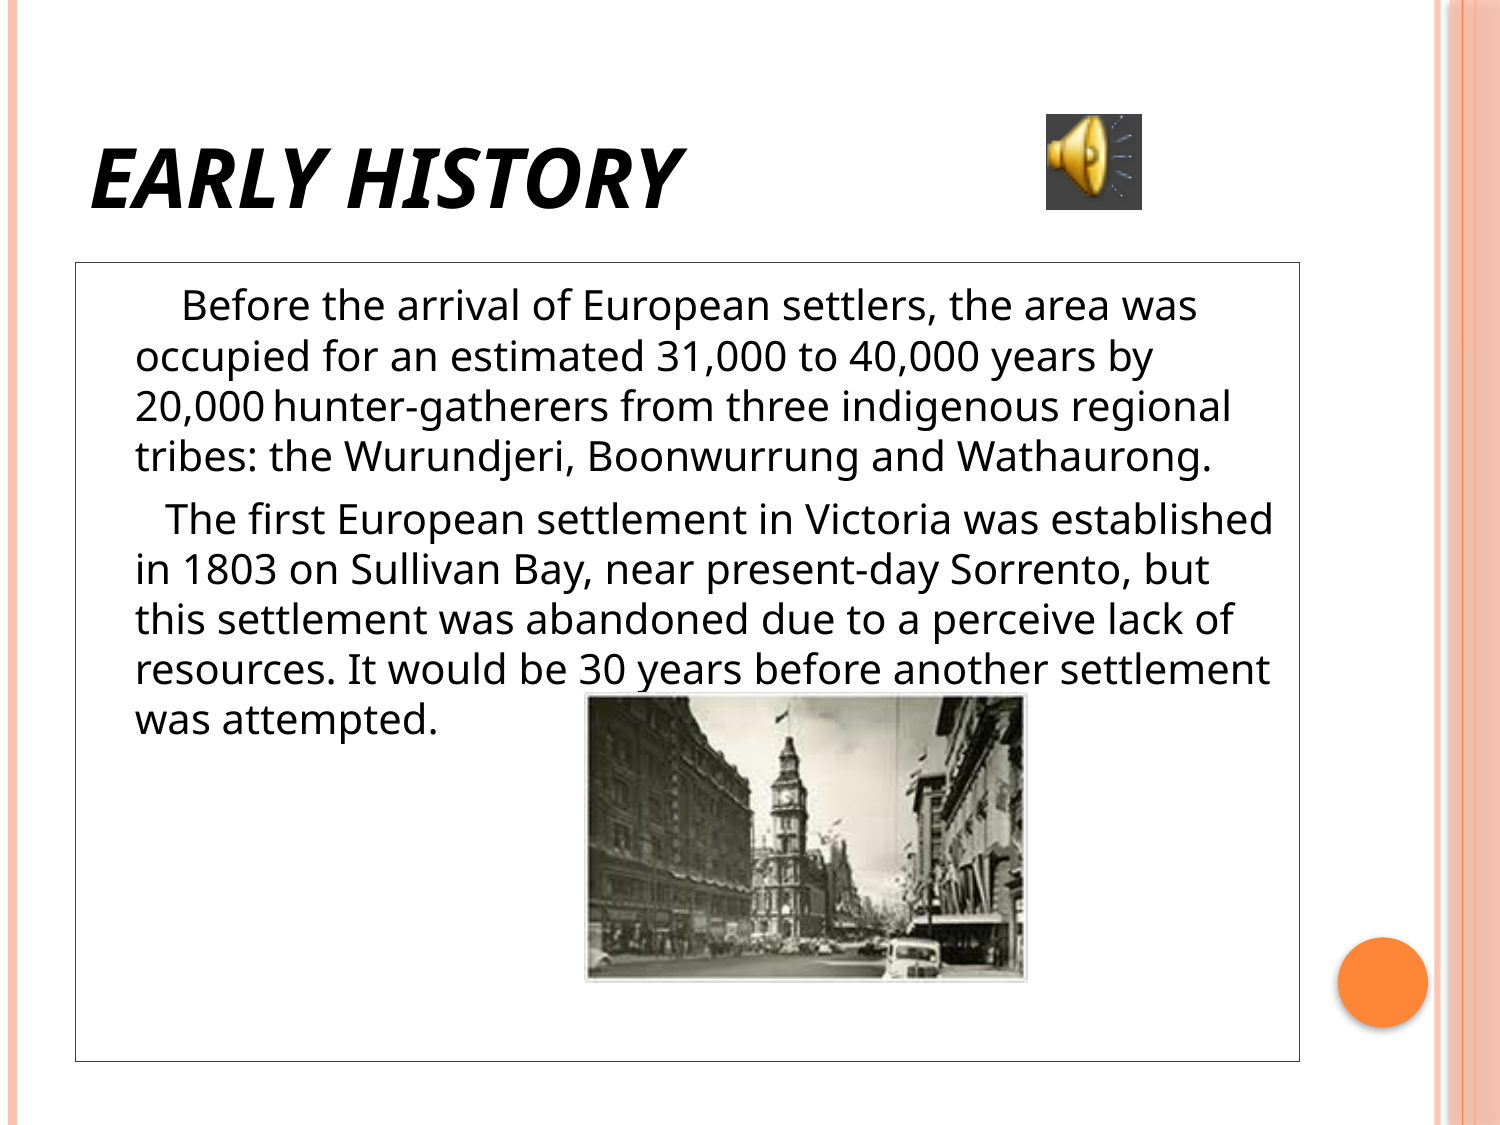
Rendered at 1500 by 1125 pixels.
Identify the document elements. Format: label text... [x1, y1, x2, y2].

picture [584, 691, 1029, 984]
list Before the arrival of European settlers, the area was occupied for an estimated 31,000 to 40,000 years by 20,000 hunter-gatherers from three indigenous regional tribes: the Wurundjeri, Boonwurrung and Wathaurong. The first European settlement in Victoria was established in 1803 on Sullivan Bay, near present-day Sorrento, but this settlement was abandoned due to a perceive lack of resources. It would be 30 years before another settlement was attempted. [75, 262, 1300, 1062]
title Early history [75, 45, 1300, 233]
picture [1044, 113, 1144, 212]
